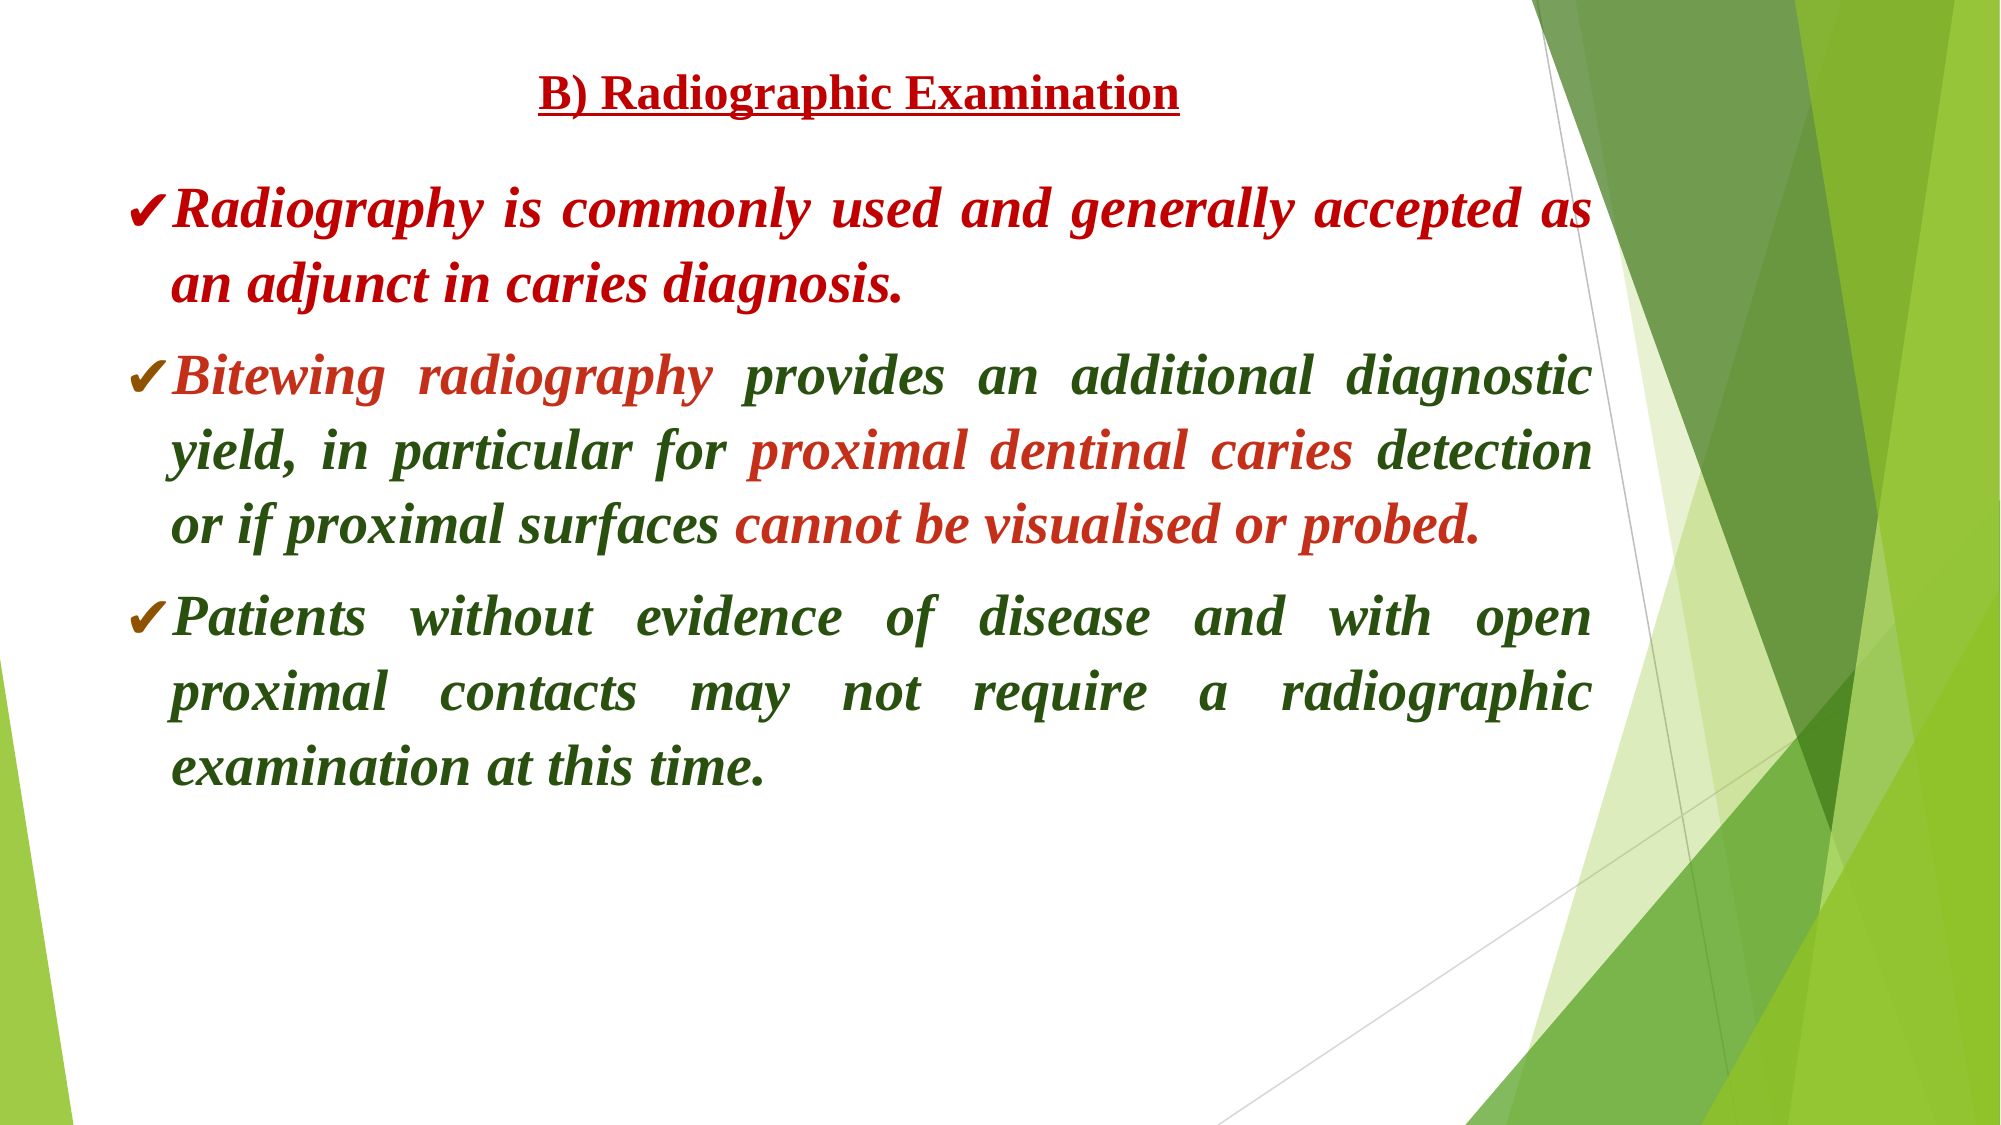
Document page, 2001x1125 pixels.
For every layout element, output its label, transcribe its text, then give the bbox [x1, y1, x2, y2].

text_box B) Radiographic Examination Radiography is commonly used and generally accepted as an adjunct in caries diagnosis. Bitewing radiography provides an additional diagnostic yield, in particular for proximal dentinal caries detection or if proximal surfaces cannot be visualised or probed. Patients without evidence of disease and with open proximal contacts may not require a radiographic examination at this time. [109, 52, 1610, 1013]
